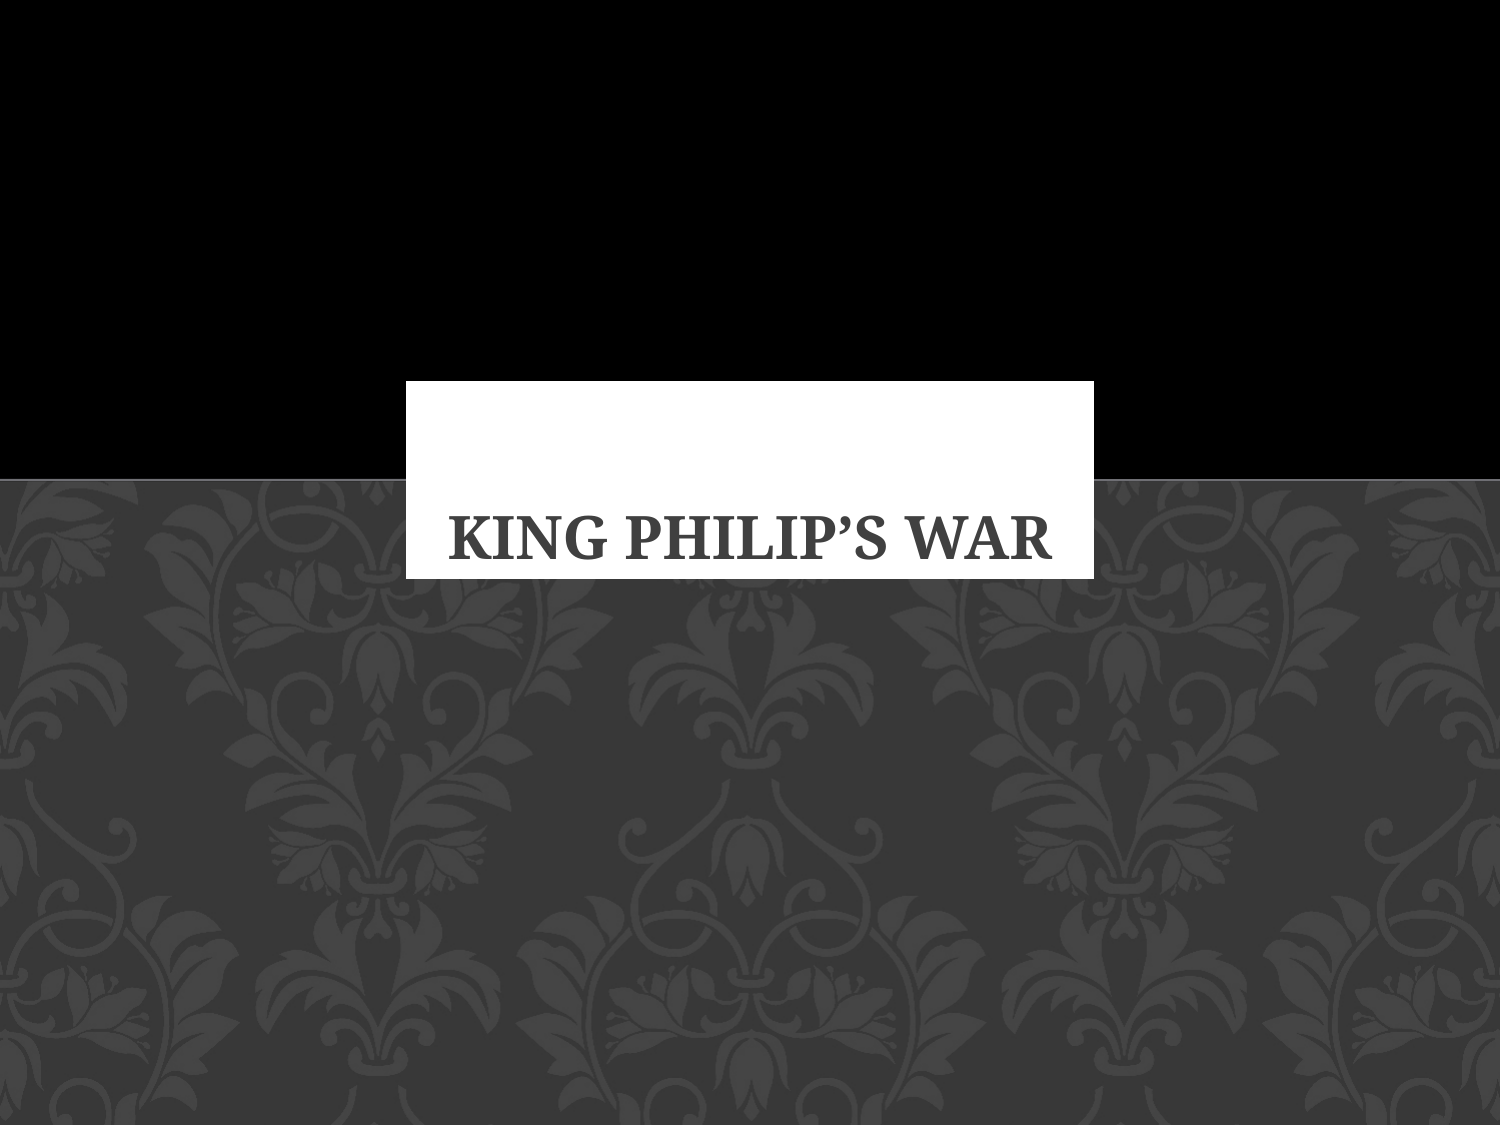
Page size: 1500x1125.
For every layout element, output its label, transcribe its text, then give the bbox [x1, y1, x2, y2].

title King Philip’s War [415, 472, 1085, 583]
